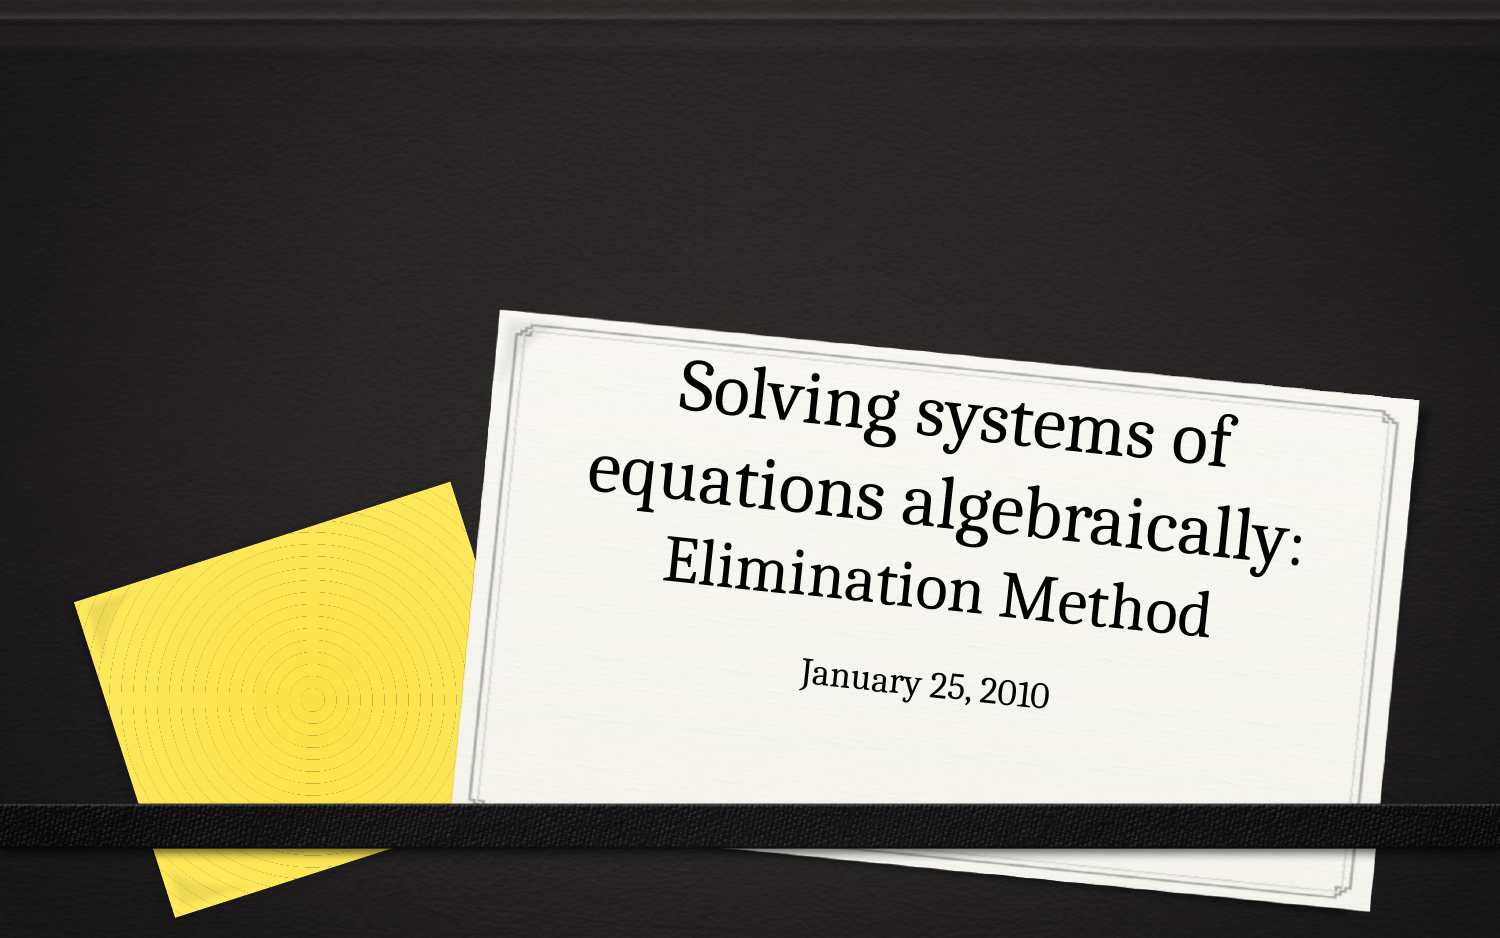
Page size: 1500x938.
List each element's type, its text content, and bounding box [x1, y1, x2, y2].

title Solving systems of equations algebraically: Elimination Method [538, 371, 1353, 672]
picture [0, 308, 1500, 926]
subtitle January 25, 2010 [519, 610, 1324, 835]
picture [79, 583, 164, 666]
